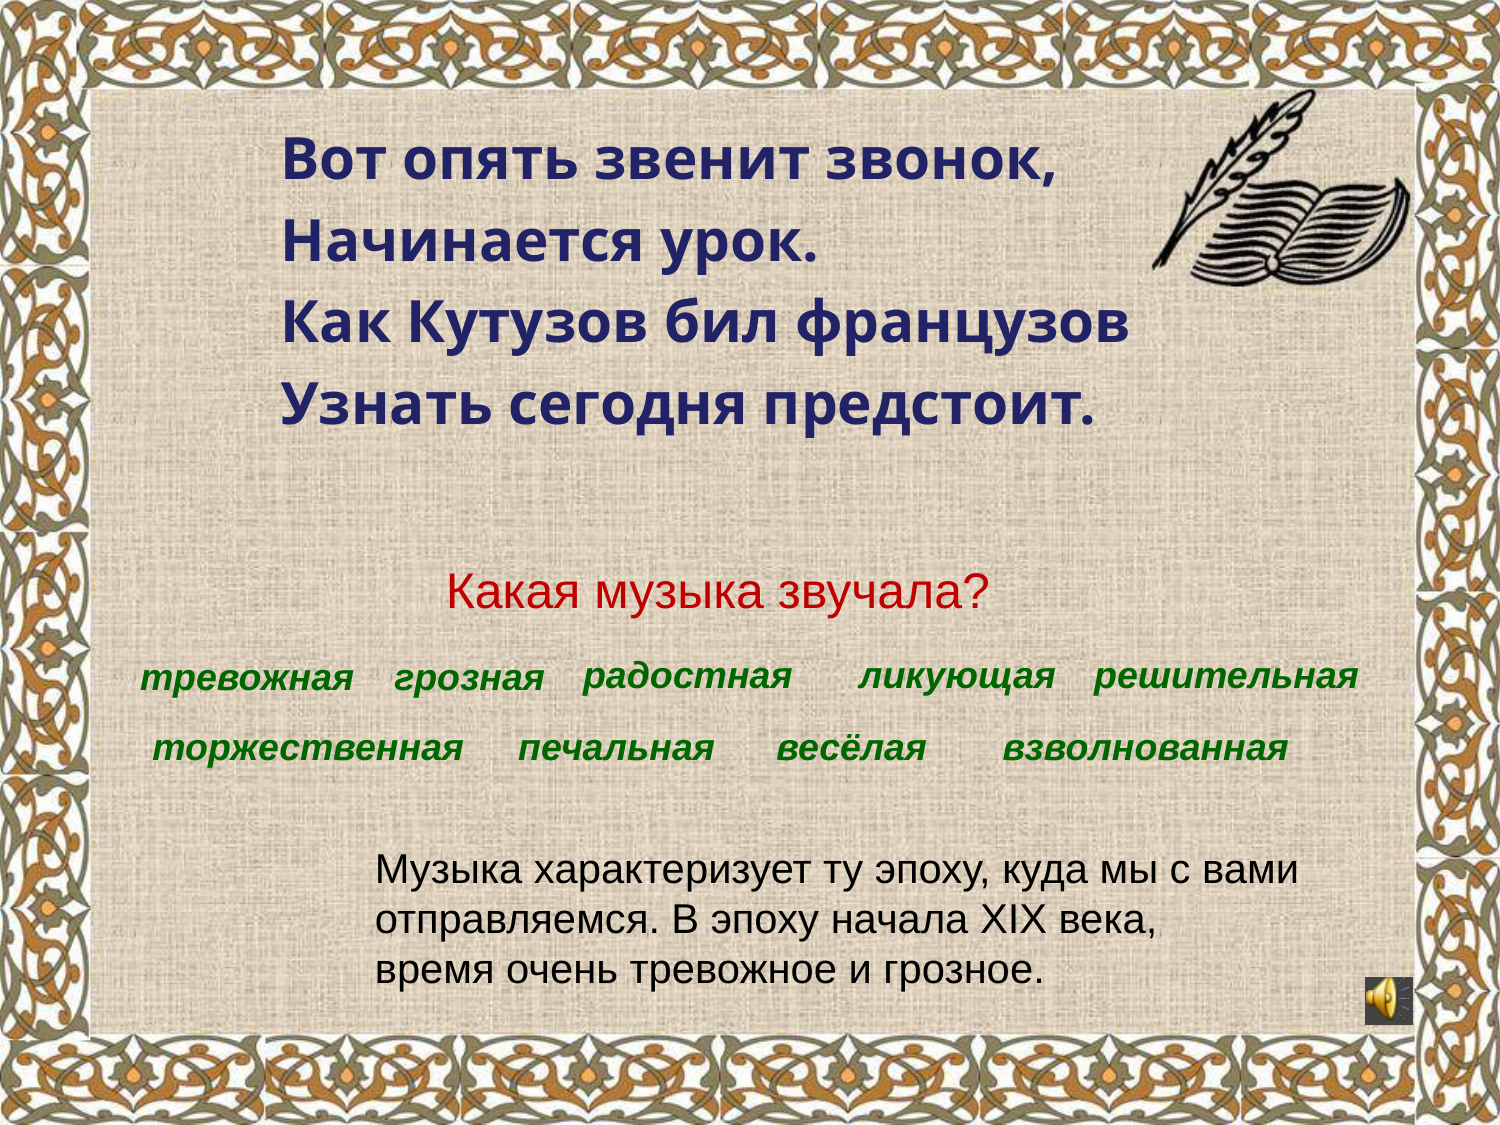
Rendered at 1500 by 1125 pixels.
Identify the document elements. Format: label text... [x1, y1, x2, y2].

text_box Какая музыка звучала? [431, 550, 1022, 626]
text_box радостная [568, 643, 808, 704]
subtitle Вот опять звенит звонок, Начинается урок. Как Кутузов бил французов Узнать сегодня предстоит. [265, 113, 1188, 445]
text_box тревожная [125, 645, 370, 705]
text_box решительная [1079, 643, 1375, 704]
text_box печальная [503, 715, 731, 776]
text_box весёлая [761, 715, 987, 776]
text_box грозная [379, 645, 561, 705]
text_box взволнованная [987, 715, 1304, 776]
picture [0, 0, 1500, 1125]
text_box торжественная [137, 715, 480, 776]
text_box ликующая [844, 643, 1079, 704]
text_box Музыка характеризует ту эпоху, куда мы с вами отправляемся. В эпоху начала XIX века, время очень тревожное и грозное. [360, 834, 1500, 999]
